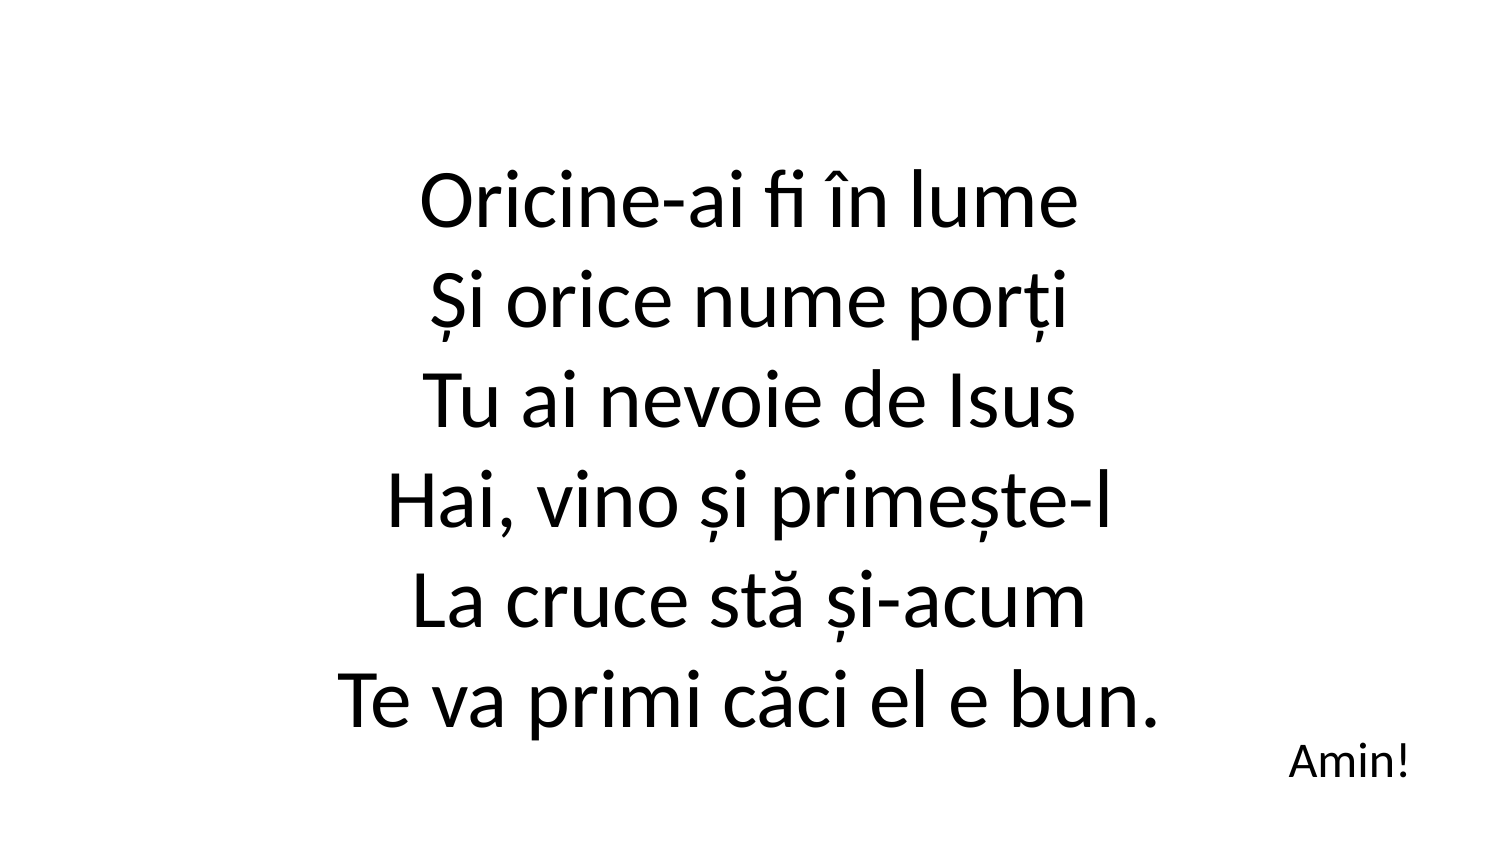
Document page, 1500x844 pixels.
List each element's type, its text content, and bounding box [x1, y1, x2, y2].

text_box Oricine-ai fi în lume Și orice nume porți Tu ai nevoie de Isus Hai, vino și primește-l La cruce stă și-acum Te va primi căci el e bun. [323, 92, 1177, 752]
text_box Amin! [1273, 674, 1427, 795]
